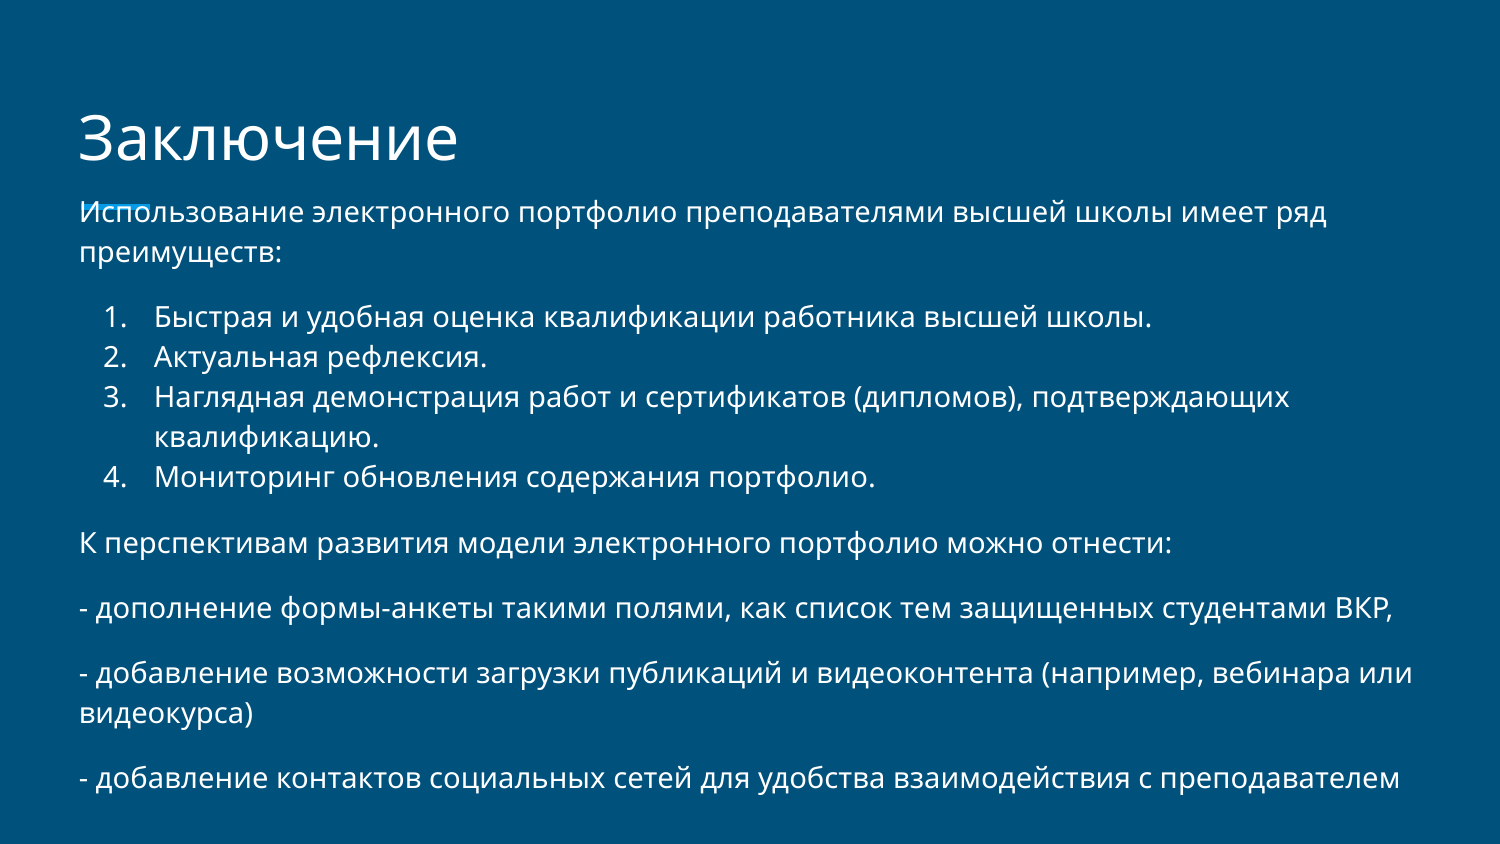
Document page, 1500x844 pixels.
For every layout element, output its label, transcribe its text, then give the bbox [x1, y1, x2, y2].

list Использование электронного портфолио преподавателями высшей школы имеет ряд преимуществ: Быстрая и удобная оценка квалификации работника высшей школы. Актуальная рефлексия. Наглядная демонстрация работ и сертификатов (дипломов), подтверждающих квалификацию. Мониторинг обновления содержания портфолио. К перспективам развития модели электронного портфолио можно отнести: - дополнение формы-анкеты такими полями, как список тем защищенных студентами ВКР, - добавление возможности загрузки публикаций и видеоконтента (например, вебинара или видеокурса) - добавление контактов социальных сетей для удобства взаимодействия с преподавателем [63, 172, 1437, 842]
title Заключение [63, 75, 1437, 172]
